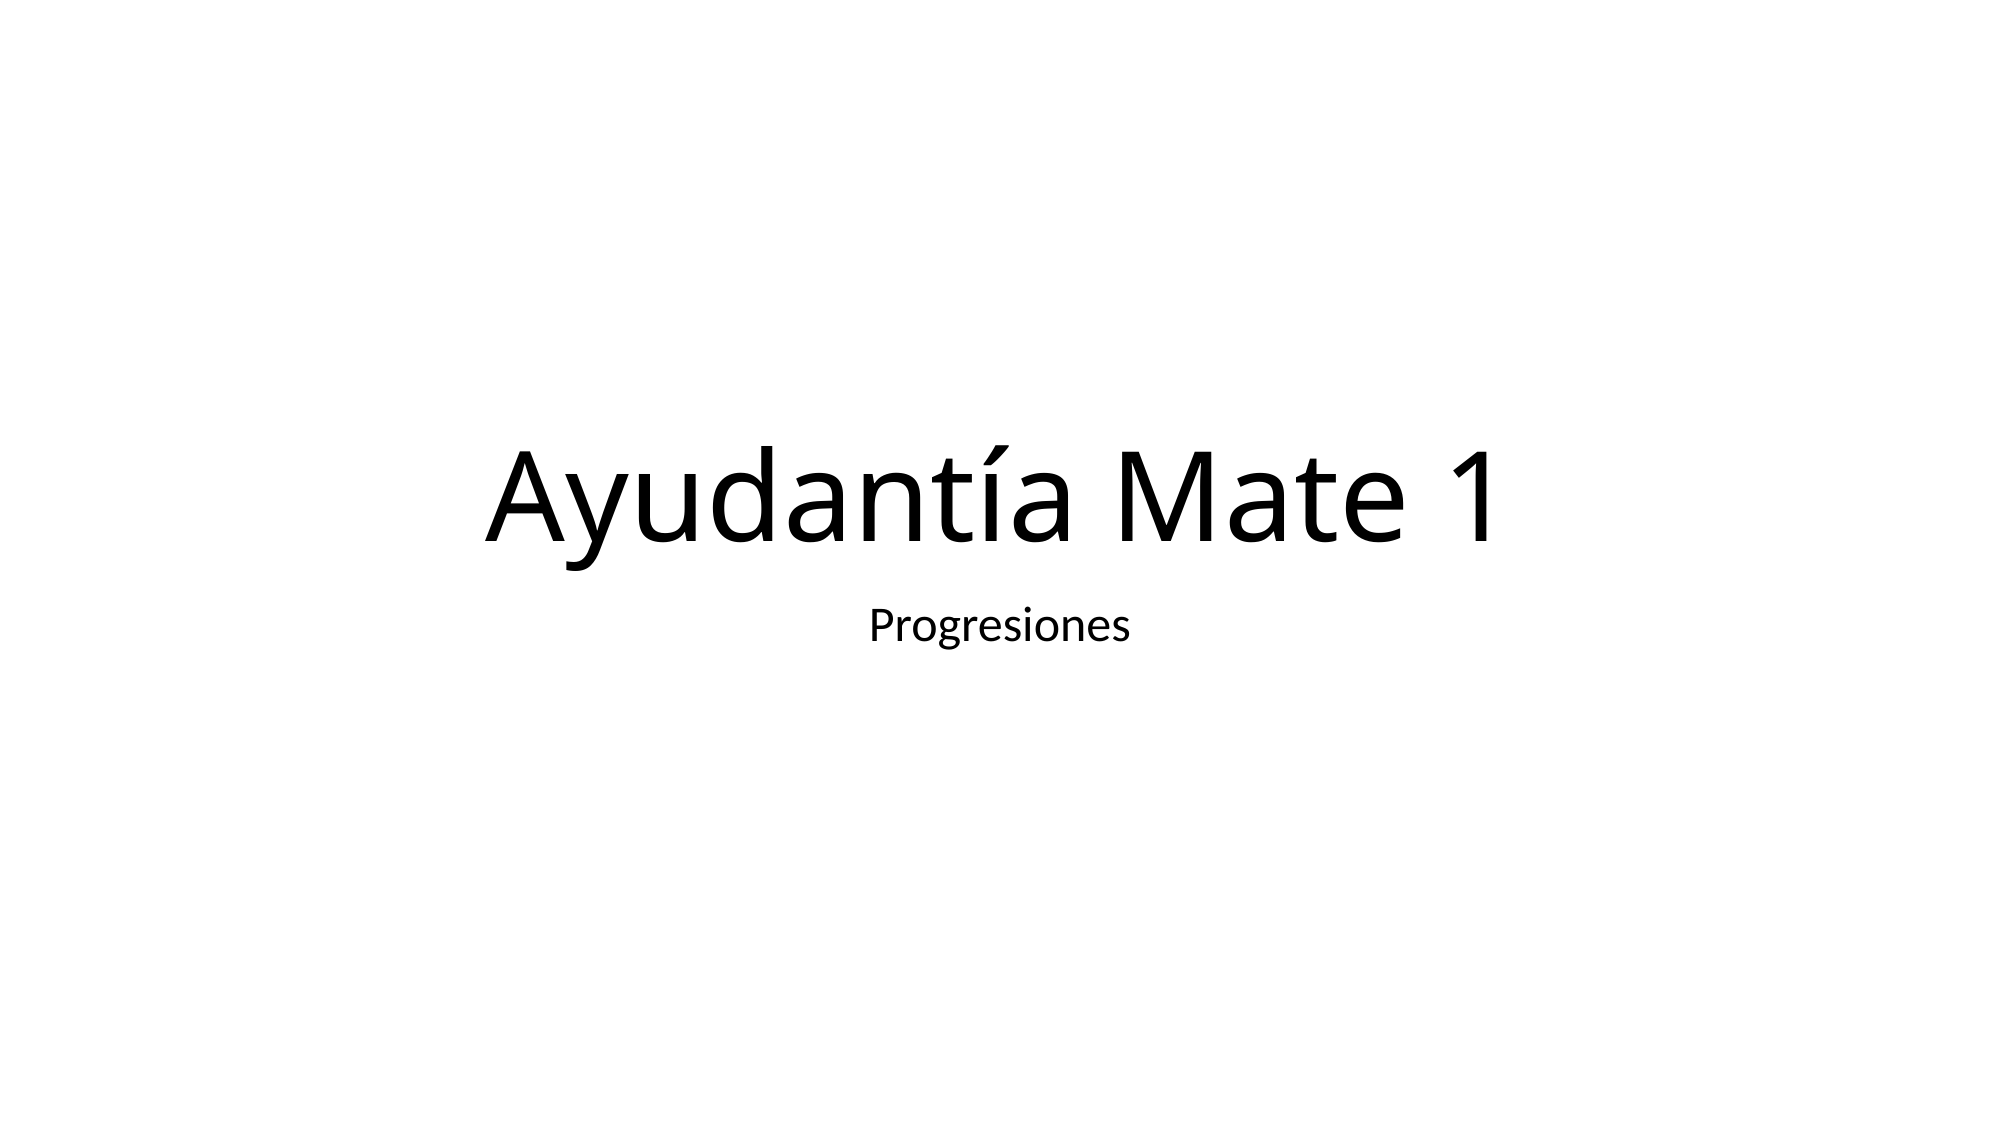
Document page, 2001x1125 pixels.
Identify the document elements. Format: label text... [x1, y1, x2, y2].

title Ayudantía Mate 1 [249, 184, 1750, 576]
subtitle Progresiones [249, 590, 1750, 863]
